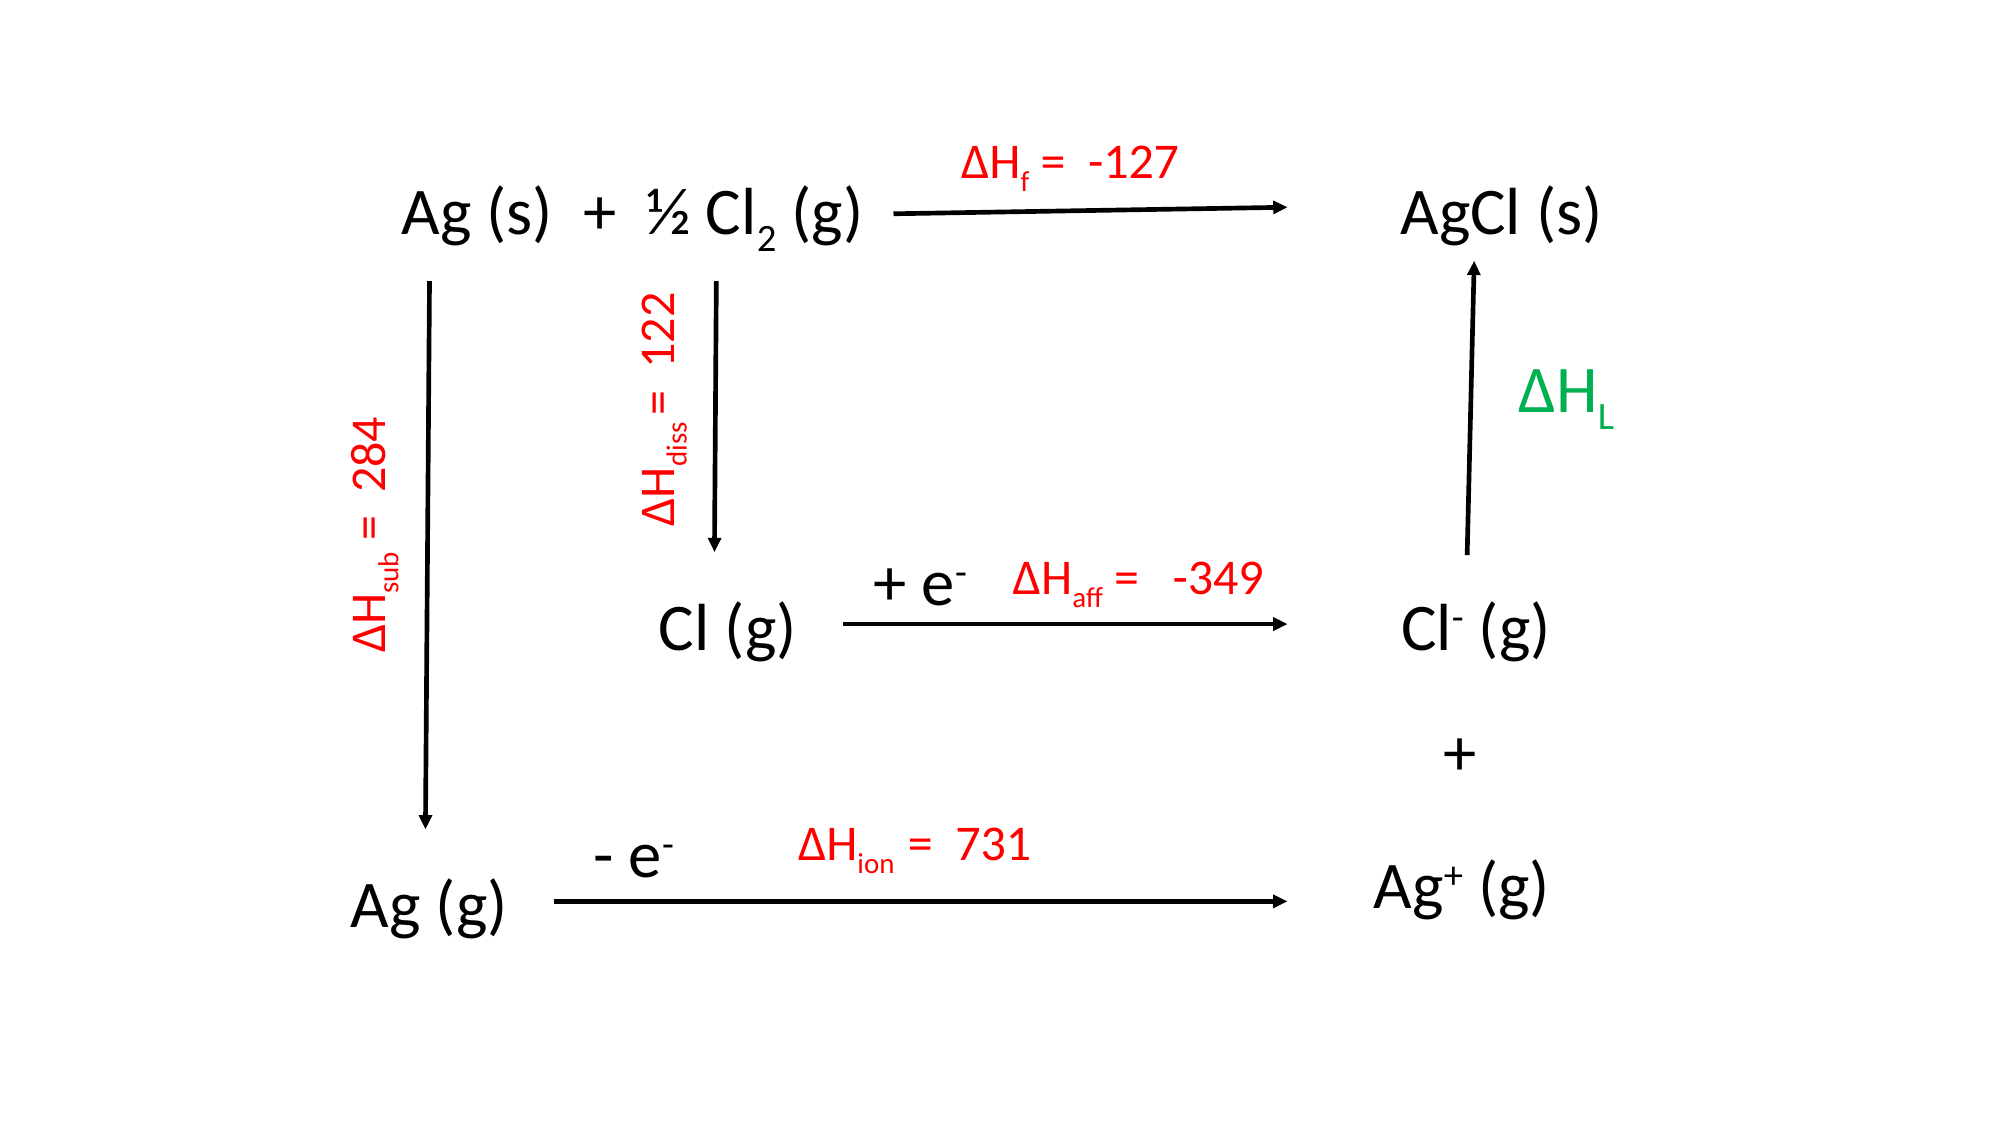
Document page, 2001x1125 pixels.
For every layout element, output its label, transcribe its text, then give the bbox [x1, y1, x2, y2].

text_box Ag+ (g) [1359, 834, 1566, 930]
text_box ∆Hion = 731 [783, 803, 1058, 887]
text_box Cl (g) [644, 576, 812, 671]
text_box + [1428, 701, 1492, 796]
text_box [1467, 261, 1475, 556]
text_box ∆HL [1503, 338, 1630, 445]
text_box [425, 281, 430, 830]
text_box AgCl (s) [1385, 160, 1618, 256]
text_box ∆Hdiss = 122 [616, 266, 700, 542]
text_box ∆Hsub = 284 [328, 391, 412, 668]
text_box + e- [858, 531, 982, 624]
text_box ∆Hf = -127 [946, 121, 1206, 205]
text_box ∆Haff = -349 [997, 537, 1291, 621]
text_box Ag (s) + ½ Cl2 (g) [386, 160, 894, 267]
text_box Cl- (g) [1386, 576, 1566, 671]
text_box - e- [578, 803, 689, 898]
text_box Ag (g) [336, 853, 523, 949]
